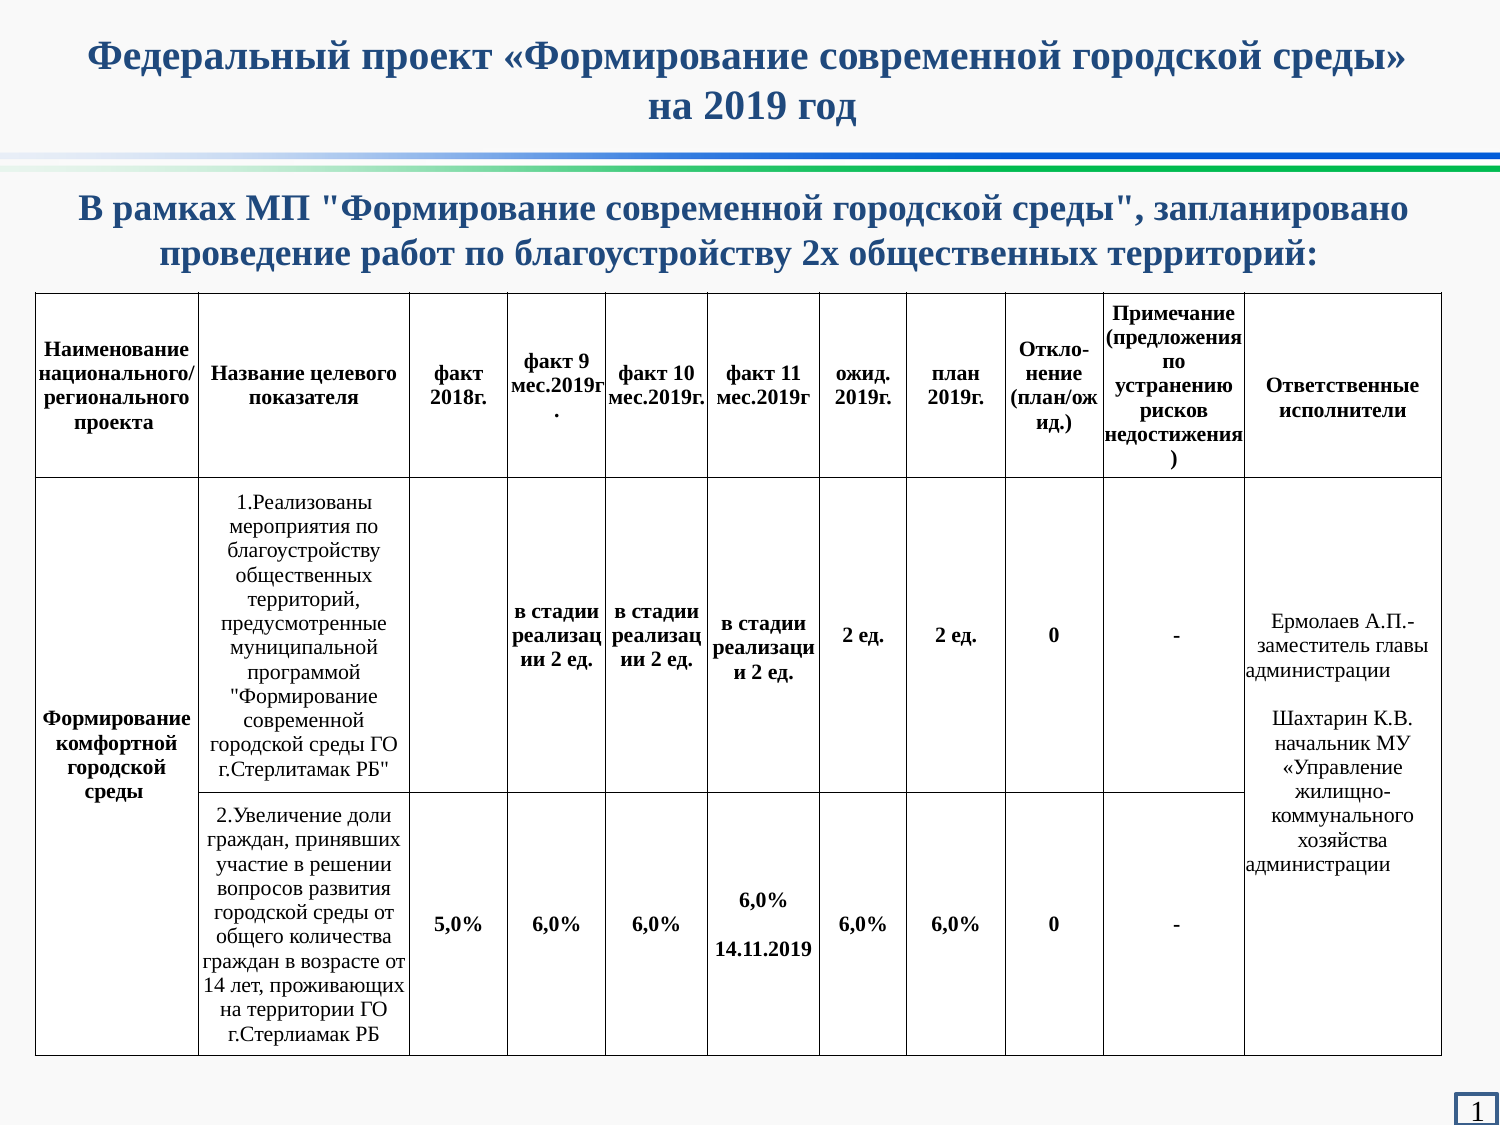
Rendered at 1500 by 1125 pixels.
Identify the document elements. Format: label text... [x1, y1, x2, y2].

table_header Откло-нение (план/ожид.) [1006, 294, 1103, 477]
table_cell в стадии реализации 2 ед. [508, 478, 605, 792]
table_cell [410, 478, 507, 792]
text_box В рамках МП "Формирование современной городской среды", запланировано проведение работ по благоустройству 2х общественных территорий: [46, 175, 1442, 281]
table_header Ответственные исполнители [1245, 294, 1441, 477]
table_cell 2 ед. [907, 478, 1005, 792]
text_box Федеральный проект «Формирование современной городской среды» на 2019 год [0, 19, 1498, 136]
table_cell в стадии реализации 2 ед. [708, 478, 819, 792]
table_cell 6,0% [907, 793, 1005, 1055]
table_header факт 11 мес.2019г [708, 294, 819, 477]
table_header Название целевого показателя [199, 294, 409, 477]
table_cell Формирование комфортной городской среды [36, 478, 198, 1055]
table_cell 6,0% [606, 793, 707, 1055]
table_cell 0 [1006, 478, 1103, 792]
table_cell 0 [1006, 793, 1103, 1055]
table_header Примечание (предложения по устранению рисков недостижения) [1104, 294, 1244, 477]
table_header факт 10 мес.2019г. [606, 294, 707, 477]
table_cell 6,0% 14.11.2019 [708, 793, 819, 1055]
table_cell 2 ед. [820, 478, 906, 792]
table_cell в стадии реализации 2 ед. [606, 478, 707, 792]
table_cell 5,0% [410, 793, 507, 1055]
table_cell - [1104, 478, 1244, 792]
table_header Наименование национального/ регионального проекта [36, 294, 198, 477]
picture [0, 0, 1500, 1125]
table_cell 1.Реализованы мероприятия по благоустройству общественных территорий, предусмотренные муниципальной программой "Формирование современной городской среды ГО г.Стерлитамак РБ" [199, 478, 409, 792]
table_cell Ермолаев А.П.- заместитель главы администрации Шахтарин К.В. начальник МУ «Управление жилищно-коммунального хозяйства администрации [1245, 478, 1441, 1055]
table_cell 6,0% [820, 793, 906, 1055]
table_header факт 9 мес.2019г. [508, 294, 605, 477]
table_cell 2.Увеличение доли граждан, принявших участие в решении вопросов развития городской среды от общего количества граждан в возрасте от 14 лет, проживающих на территории ГО г.Стерлиамак РБ [199, 793, 409, 1055]
table_header план 2019г. [907, 294, 1005, 477]
table_cell 6,0% [508, 793, 605, 1055]
table_cell - [1104, 793, 1244, 1055]
text_box 1 [1454, 1092, 1499, 1125]
table_header факт 2018г. [410, 294, 507, 477]
table_header ожид. 2019г. [820, 294, 906, 477]
